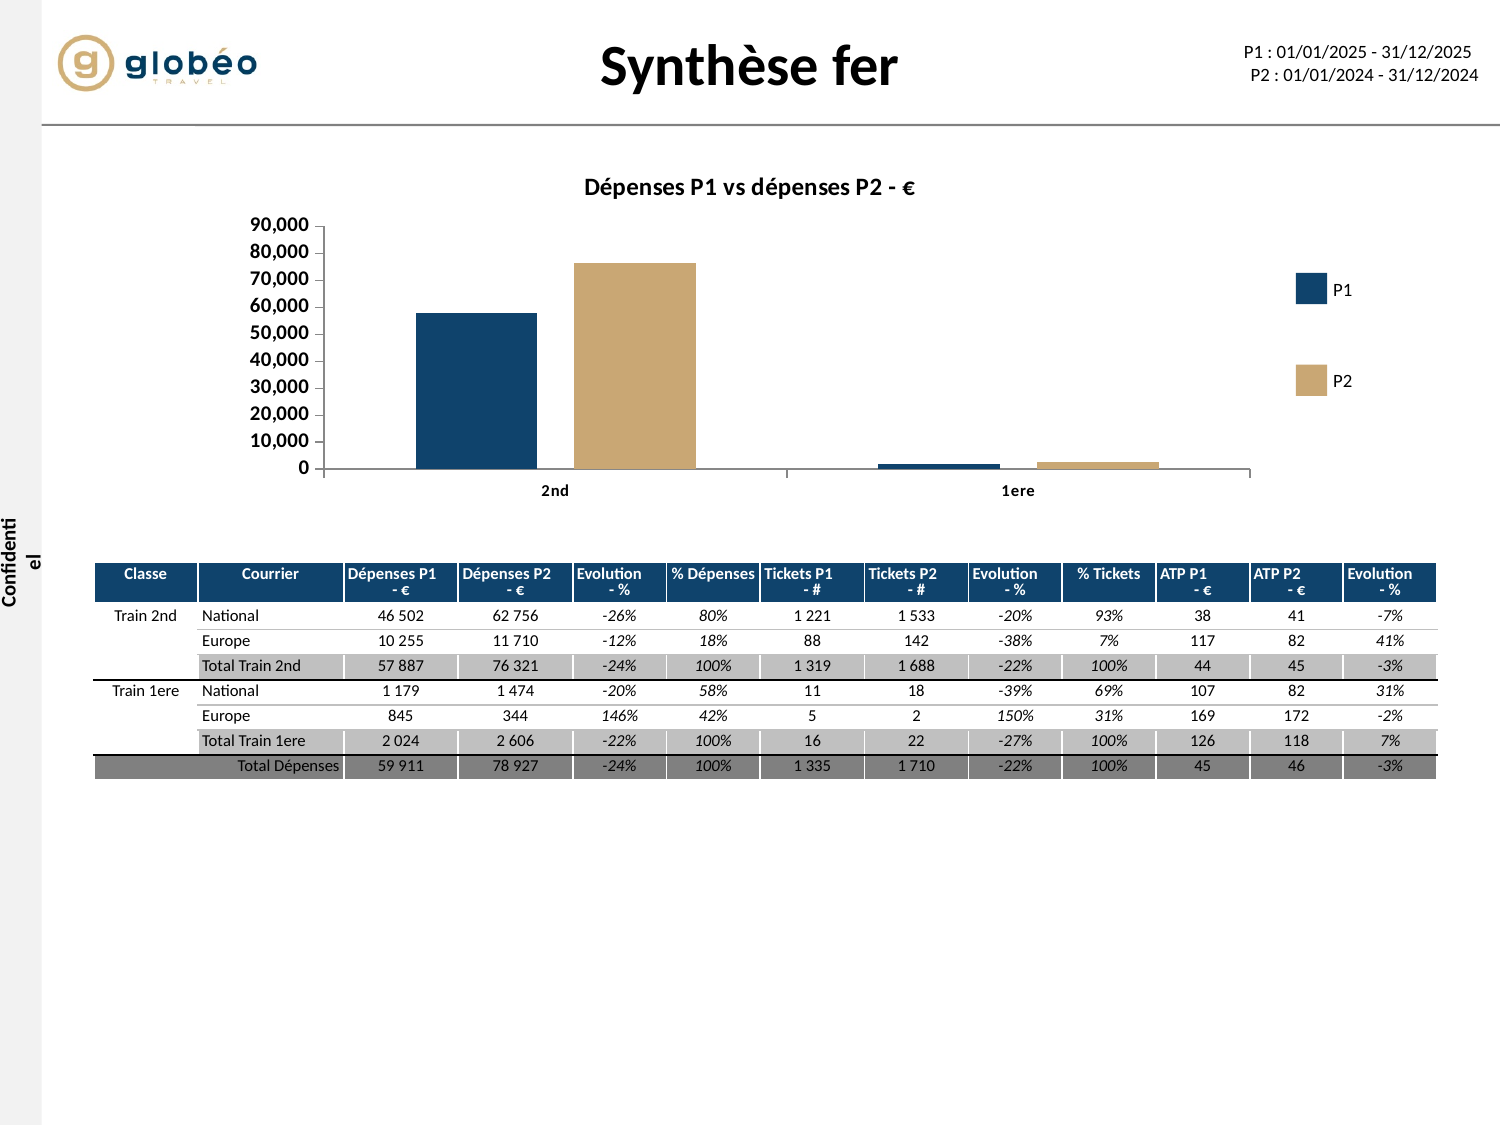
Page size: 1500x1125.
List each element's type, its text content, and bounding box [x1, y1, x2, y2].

picture [51, 29, 261, 95]
text_box [0, 0, 44, 1125]
table_cell 44 [1157, 655, 1249, 679]
table_cell 58% [667, 681, 759, 704]
table_cell 142 [865, 630, 968, 654]
table_cell -3% [1344, 756, 1436, 779]
table_cell 169 [1157, 706, 1249, 729]
table_cell 18 [865, 681, 968, 704]
table_cell 7% [1063, 630, 1155, 654]
text_box P1 : 01/01/2025 - 31/12/2025 P2 : 01/01/2024 - 31/12/2024 [1227, 8, 1500, 117]
table_cell -20% [574, 681, 666, 704]
table_cell 845 [345, 706, 457, 729]
table_cell 22 [865, 731, 968, 754]
table_cell 69% [1063, 681, 1155, 704]
table_cell -22% [574, 731, 666, 754]
table_cell 1 688 [865, 655, 968, 679]
table_cell -2% [1344, 706, 1436, 729]
table_cell Total Train 1ere [199, 731, 343, 754]
table_cell 10 255 [345, 630, 457, 654]
table_cell -39% [969, 681, 1061, 704]
table_header ATP P2 - € [1251, 563, 1342, 602]
table_cell National [199, 681, 343, 704]
table_header Evolution - % [574, 563, 666, 602]
table_cell 76 321 [459, 655, 572, 679]
table_cell 100% [1063, 731, 1155, 754]
table_cell 41% [1344, 630, 1436, 654]
table_cell 5 [761, 706, 864, 729]
table_cell 18% [667, 630, 759, 654]
table_cell 31% [1344, 681, 1436, 704]
table_cell 78 927 [459, 756, 572, 779]
table_cell 100% [667, 756, 759, 779]
table_cell -12% [574, 630, 666, 654]
table_cell 118 [1251, 731, 1342, 754]
table_cell National [199, 607, 343, 629]
table_cell 172 [1251, 706, 1342, 729]
table_header % Dépenses [667, 563, 759, 602]
table_header Tickets P1 - # [761, 563, 864, 602]
table_cell Total Train 2nd [199, 655, 343, 679]
table_header Tickets P2 - # [865, 563, 968, 602]
table_cell 100% [667, 731, 759, 754]
table_cell 88 [761, 630, 864, 654]
table_cell -27% [969, 731, 1061, 754]
table_cell -3% [1344, 655, 1436, 679]
table_cell 1 710 [865, 756, 968, 779]
table_cell 100% [667, 655, 759, 679]
table_cell 1 474 [459, 681, 572, 704]
table_header Dépenses P1 - € [345, 563, 457, 602]
table_cell 1 335 [761, 756, 864, 779]
table_cell 1 533 [865, 607, 968, 629]
table_cell 1 179 [345, 681, 457, 704]
chart [228, 153, 1272, 509]
table_cell 45 [1157, 756, 1249, 779]
table_cell 1 221 [761, 607, 864, 629]
text_box Confidentiel [2, 498, 37, 627]
table_cell 117 [1157, 630, 1249, 654]
table_cell 42% [667, 706, 759, 729]
table_header Courrier [199, 563, 343, 602]
table_cell -24% [574, 655, 666, 679]
table_cell 82 [1251, 630, 1342, 654]
table_header Evolution - % [1344, 563, 1436, 602]
table_cell Europe [199, 630, 343, 654]
table_header ATP P1 - € [1157, 563, 1249, 602]
table_cell 1 319 [761, 655, 864, 679]
table_cell 2 024 [345, 731, 457, 754]
table_cell 2 [865, 706, 968, 729]
table_cell -7% [1344, 607, 1436, 629]
table_cell 100% [1063, 756, 1155, 779]
table_cell 344 [459, 706, 572, 729]
table_cell 57 887 [345, 655, 457, 679]
text_box P1 [1294, 271, 1392, 306]
table_cell Europe [199, 706, 343, 729]
table_cell 46 502 [345, 607, 457, 629]
table_cell -26% [574, 607, 666, 629]
table_cell -22% [969, 655, 1061, 679]
table_cell 7% [1344, 731, 1436, 754]
table_cell 2 606 [459, 731, 572, 754]
table_cell -22% [969, 756, 1061, 779]
table_cell 146% [574, 706, 666, 729]
table_cell 82 [1251, 681, 1342, 704]
table_header Evolution - % [969, 563, 1061, 602]
table_cell 11 [761, 681, 864, 704]
table_cell -38% [969, 630, 1061, 654]
table_cell 31% [1063, 706, 1155, 729]
table_cell 16 [761, 731, 864, 754]
table_cell 62 756 [459, 607, 572, 629]
table_cell 80% [667, 607, 759, 629]
table_cell 38 [1157, 607, 1249, 629]
table_cell 93% [1063, 607, 1155, 629]
table_cell Total Dépenses [95, 756, 343, 779]
table_cell 41 [1251, 607, 1342, 629]
table_cell Train 1ere [95, 681, 197, 754]
table_cell 150% [969, 706, 1061, 729]
table_cell 107 [1157, 681, 1249, 704]
table_cell 126 [1157, 731, 1249, 754]
table_cell -20% [969, 607, 1061, 629]
table_cell 100% [1063, 655, 1155, 679]
table_header Classe [95, 563, 197, 602]
text_box P2 [1294, 363, 1392, 398]
table_cell 11 710 [459, 630, 572, 654]
table_header Dépenses P2 - € [459, 563, 572, 602]
table_header % Tickets [1063, 563, 1155, 602]
table_cell 45 [1251, 655, 1342, 679]
table_cell 46 [1251, 756, 1342, 779]
text_box Synthèse fer [123, 8, 1227, 117]
table_cell -24% [574, 756, 666, 779]
table_cell Train 2nd [95, 607, 197, 679]
table_cell 59 911 [345, 756, 457, 779]
